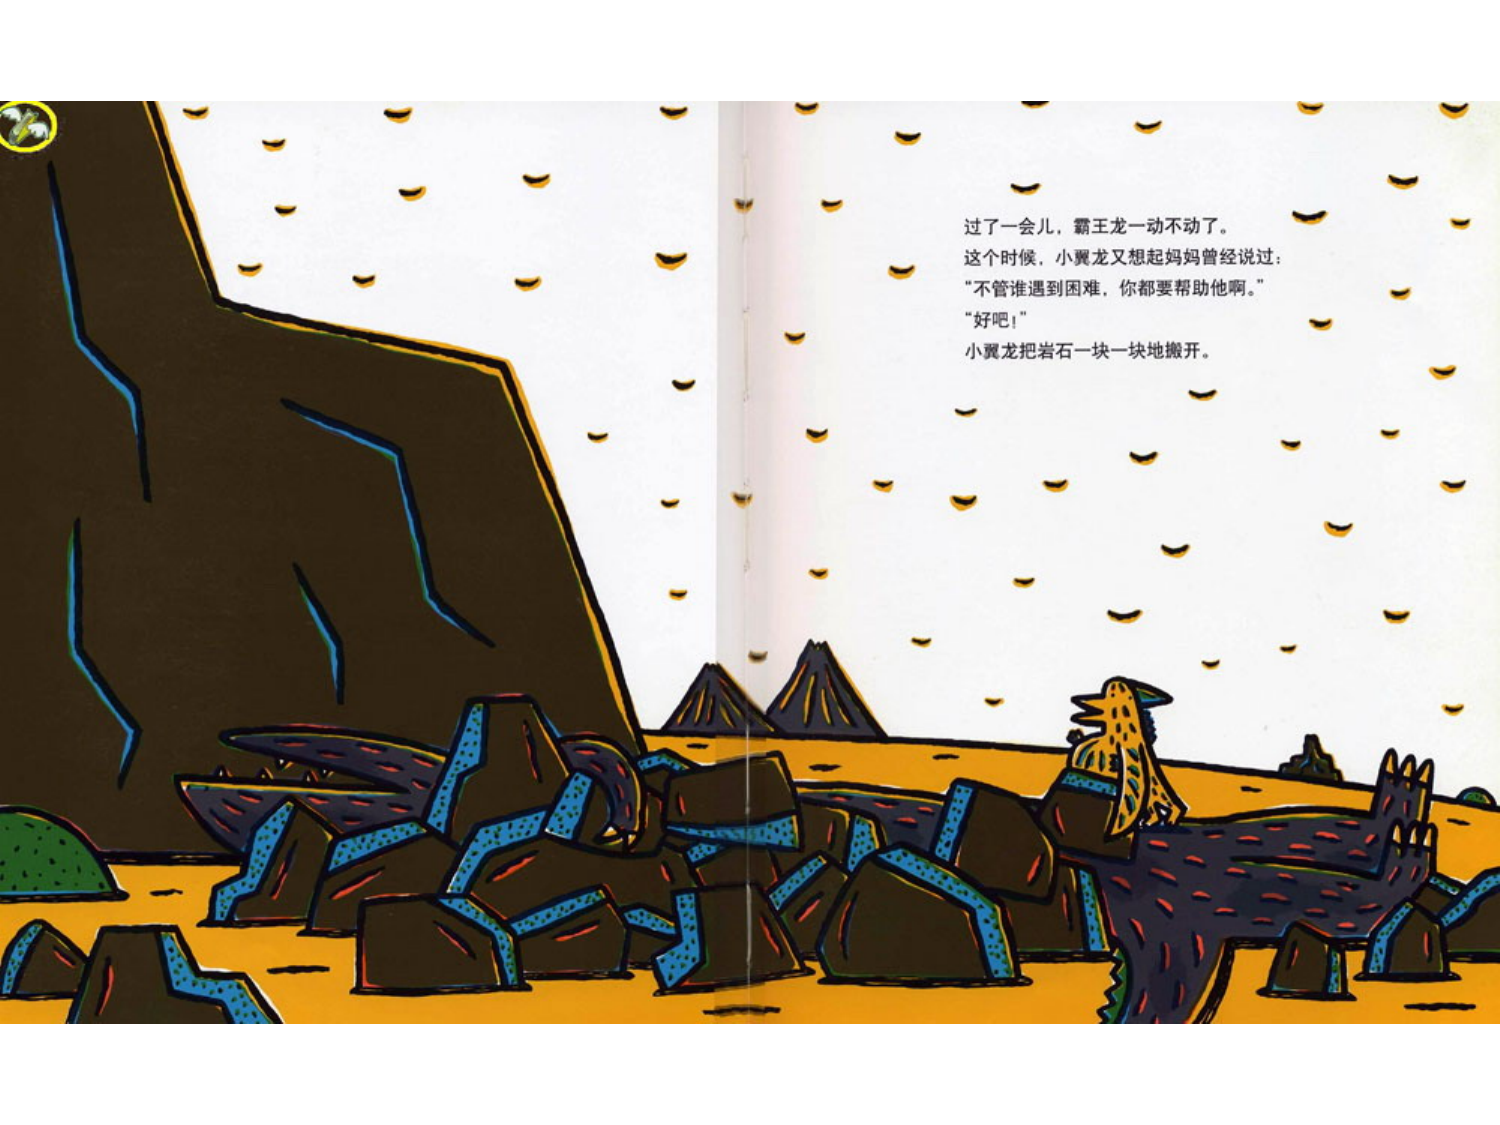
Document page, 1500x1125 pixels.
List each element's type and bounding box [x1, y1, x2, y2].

picture [0, 101, 1500, 1024]
